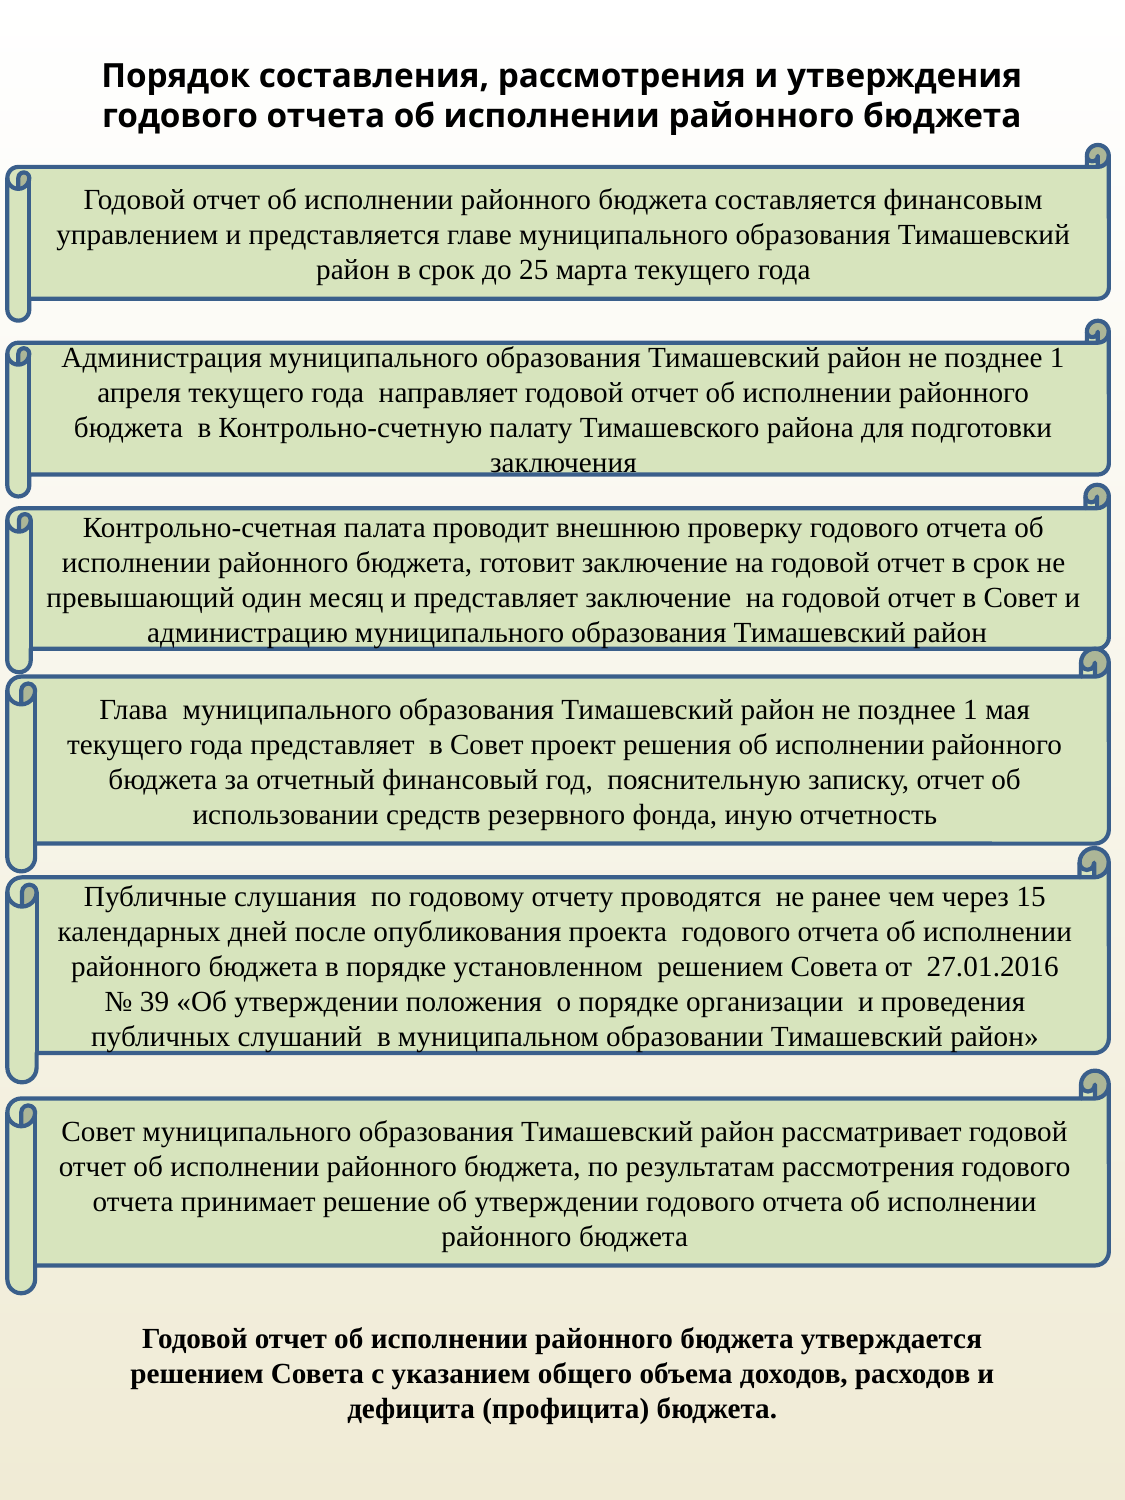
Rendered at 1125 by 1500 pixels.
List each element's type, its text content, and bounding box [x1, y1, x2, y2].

text_box Публичные слушания по годовому отчету проводятся не ранее чем через 15 календарных дней после опубликования проекта годового отчета об исполнении районного бюджета в порядке установленном решением Совета от 27.01.2016 № 39 «Об утверждении положения о порядке организации и проведения публичных слушаний в муниципальном образовании Тимашевский район» [5, 845, 1111, 1085]
text_box Годовой отчет об исполнении районного бюджета составляется финансовым управлением и представляется главе муниципального образования Тимашевский район в срок до 25 марта текущего года [5, 142, 1111, 323]
text_box Годовой отчет об исполнении районного бюджета утверждается решением Совета с указанием общего объема доходов, расходов и дефицита (профицита) бюджета. [93, 1277, 1032, 1432]
text_box Контрольно-счетная палата проводит внешнюю проверку годового отчета об исполнении районного бюджета, готовит заключение на годовой отчет в срок не превышающий один месяц и представляет заключение на годовой отчет в Совет и администрацию муниципального образования Тимашевский район [5, 482, 1111, 675]
text_box Администрация муниципального образования Тимашевский район не позднее 1 апреля текущего года направляет годовой отчет об исполнении районного бюджета в Контрольно-счетную палату Тимашевского района для подготовки заключения [5, 318, 1111, 499]
text_box Глава муниципального образования Тимашевский район не позднее 1 мая текущего года представляет в Совет проект решения об исполнении районного бюджета за отчетный финансовый год, пояснительную записку, отчет об использовании средств резервного фонда, иную отчетность [5, 646, 1111, 874]
text_box Совет муниципального образования Тимашевский район рассматривает годовой отчет об исполнении районного бюджета, по результатам рассмотрения годового отчета принимает решение об утверждении годового отчета об исполнении районного бюджета [5, 1068, 1111, 1296]
title Порядок составления, рассмотрения и утверждения годового отчета об исполнении районного бюджета [56, 34, 1069, 153]
